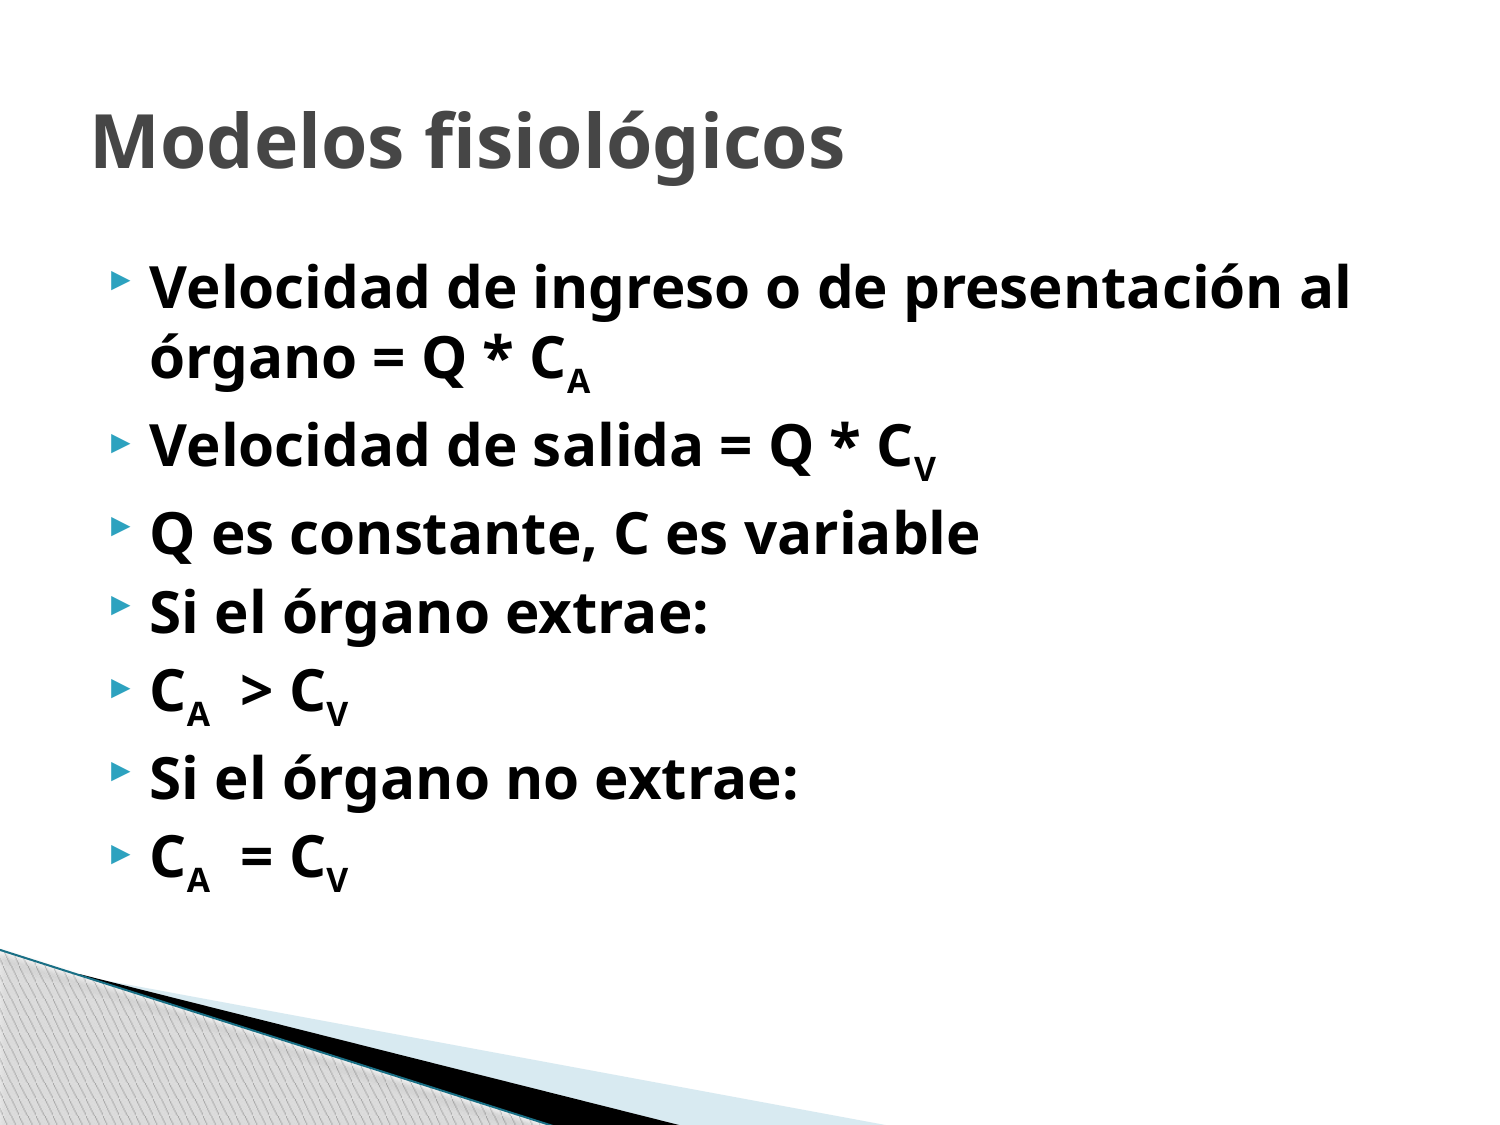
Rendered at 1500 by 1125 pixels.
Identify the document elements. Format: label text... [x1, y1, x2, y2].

list Velocidad de ingreso o de presentación al órgano = Q * CA Velocidad de salida = Q * CV Q es constante, C es variable Si el órgano extrae: CA > CV Si el órgano no extrae: CA = CV [74, 242, 1426, 986]
title Modelos fisiológicos [75, 45, 1425, 233]
